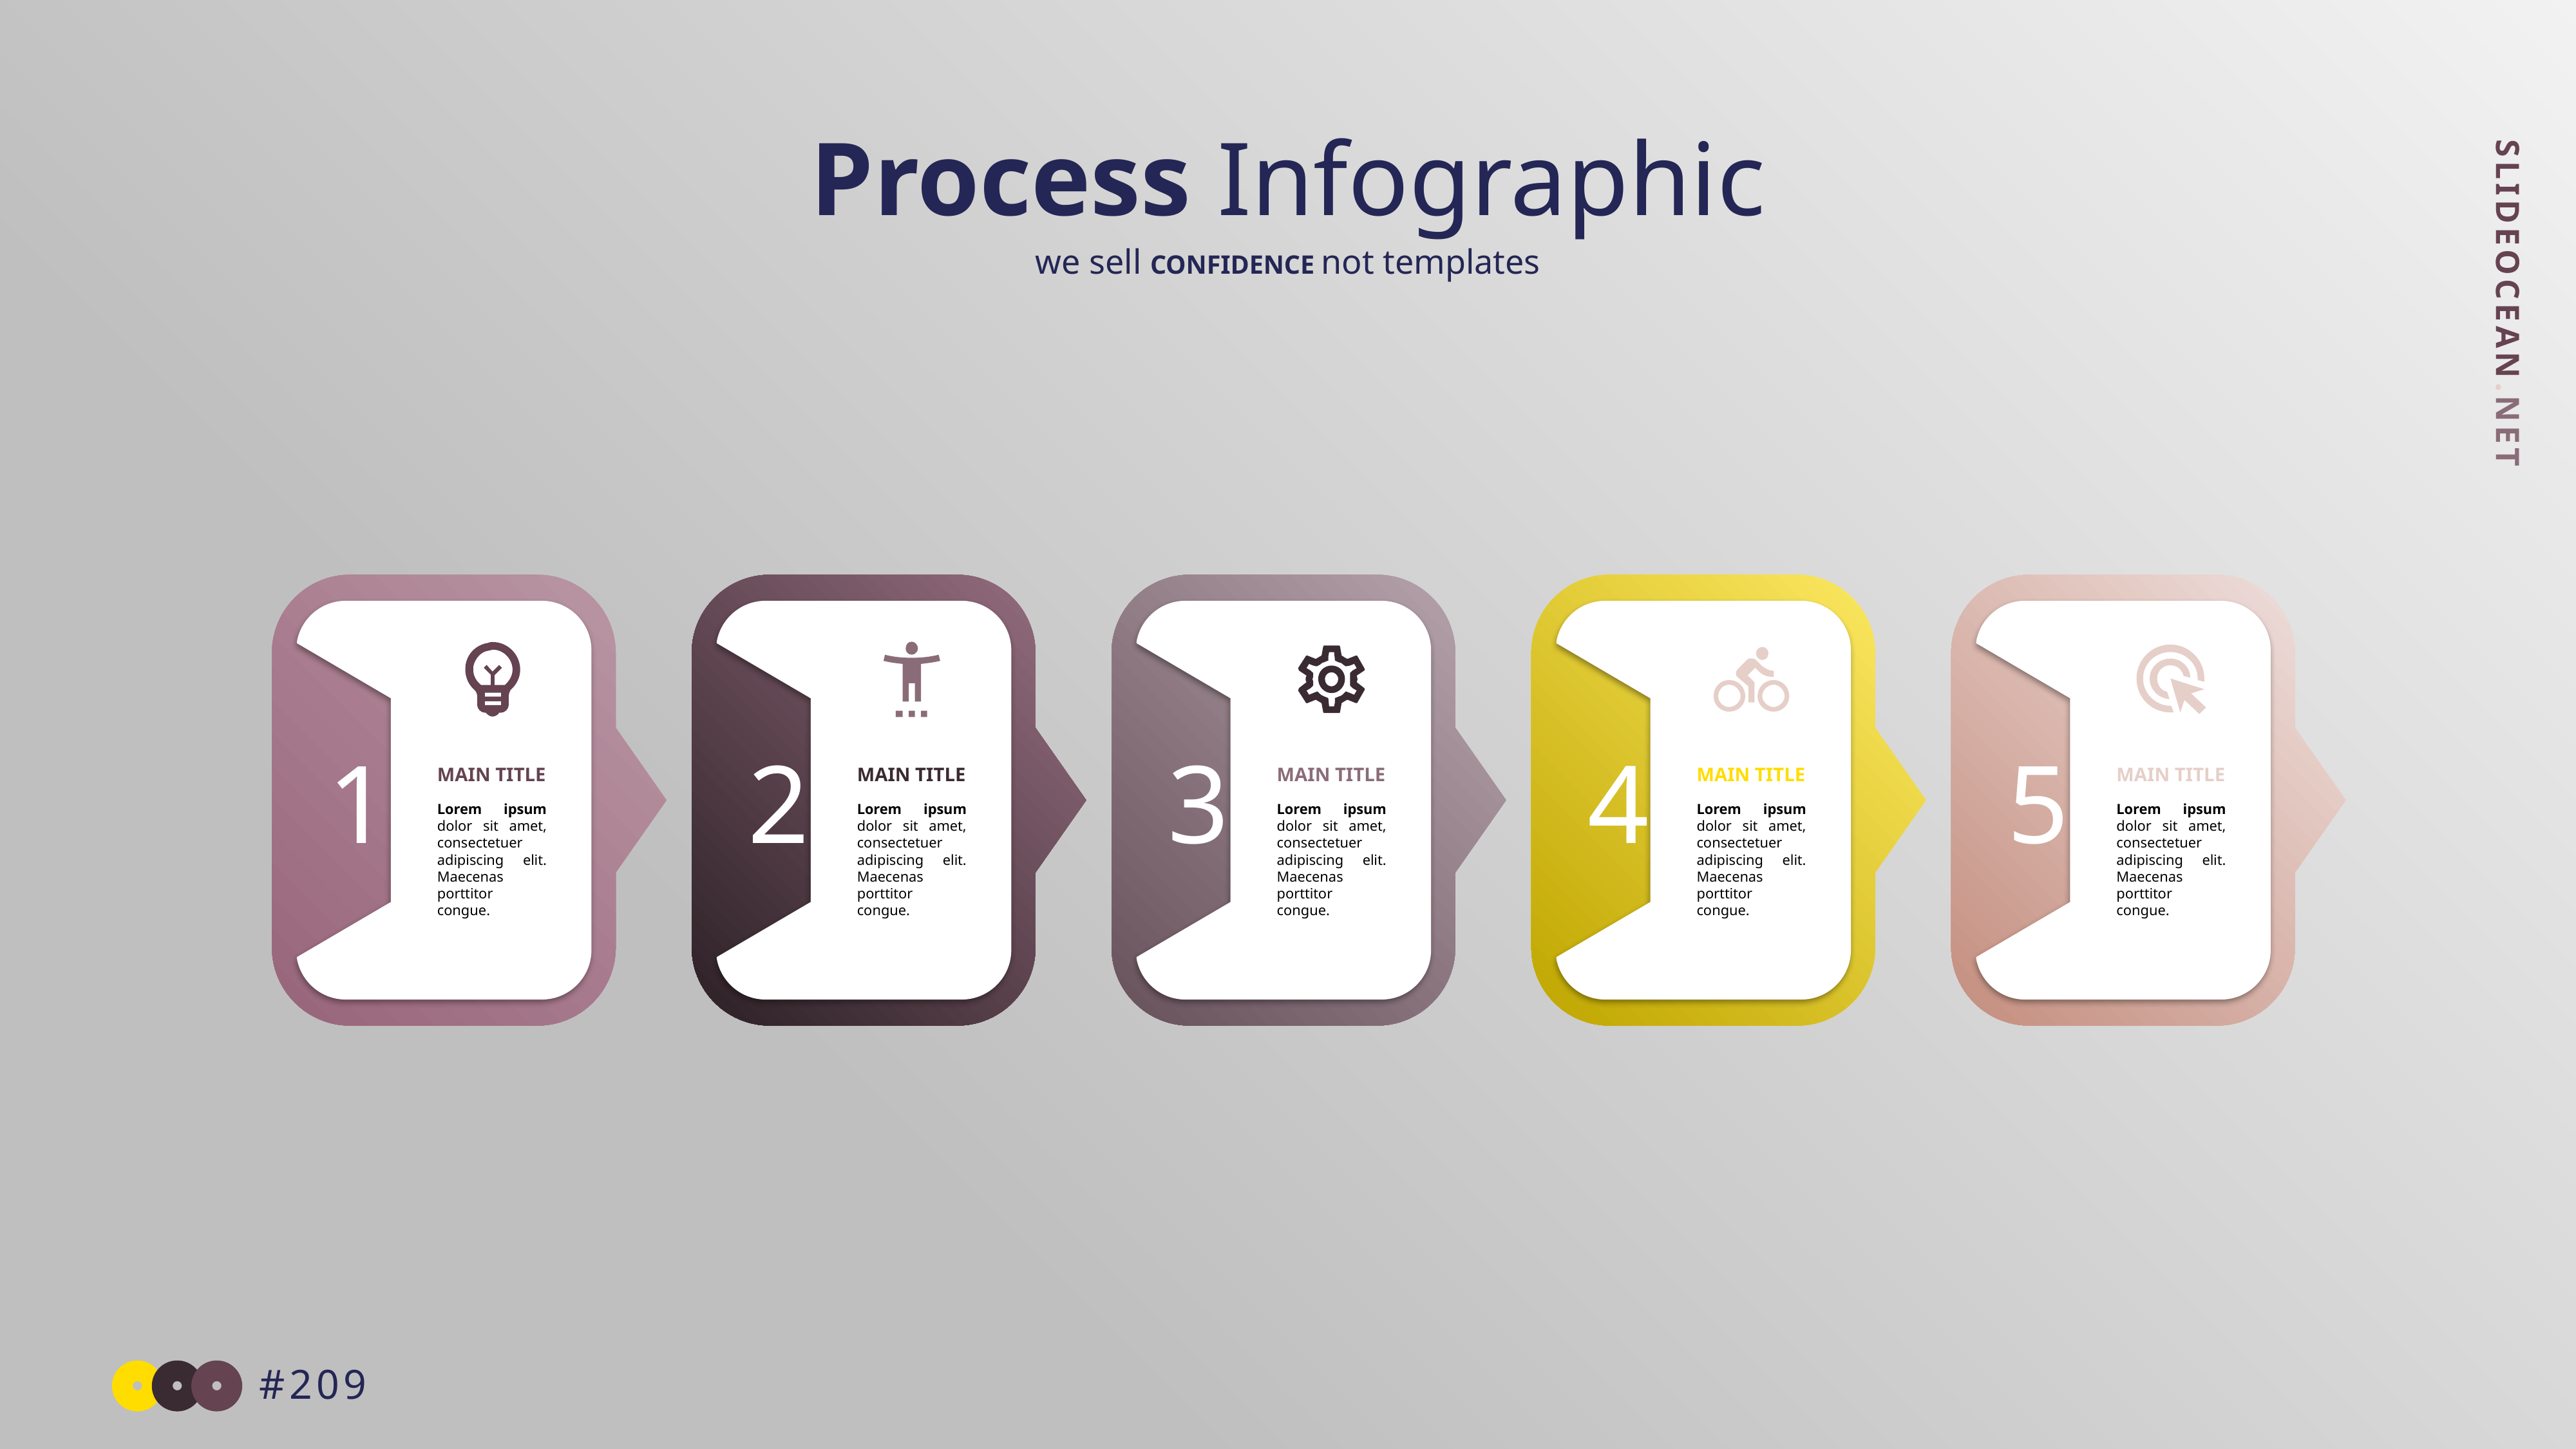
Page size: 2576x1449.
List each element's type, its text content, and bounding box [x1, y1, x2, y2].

text_box #209 [259, 1359, 402, 1408]
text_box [1267, 757, 1397, 908]
text_box we sell CONFIDENCE not templates [1026, 241, 1550, 285]
text_box Process Infographic [800, 110, 1775, 241]
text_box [463, 641, 521, 717]
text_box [1531, 574, 1926, 1026]
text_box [691, 574, 1087, 1026]
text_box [1687, 757, 1817, 908]
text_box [427, 757, 557, 908]
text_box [847, 757, 977, 908]
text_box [1951, 574, 2346, 1026]
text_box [2107, 757, 2236, 908]
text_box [1111, 574, 1507, 1026]
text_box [271, 574, 667, 1026]
